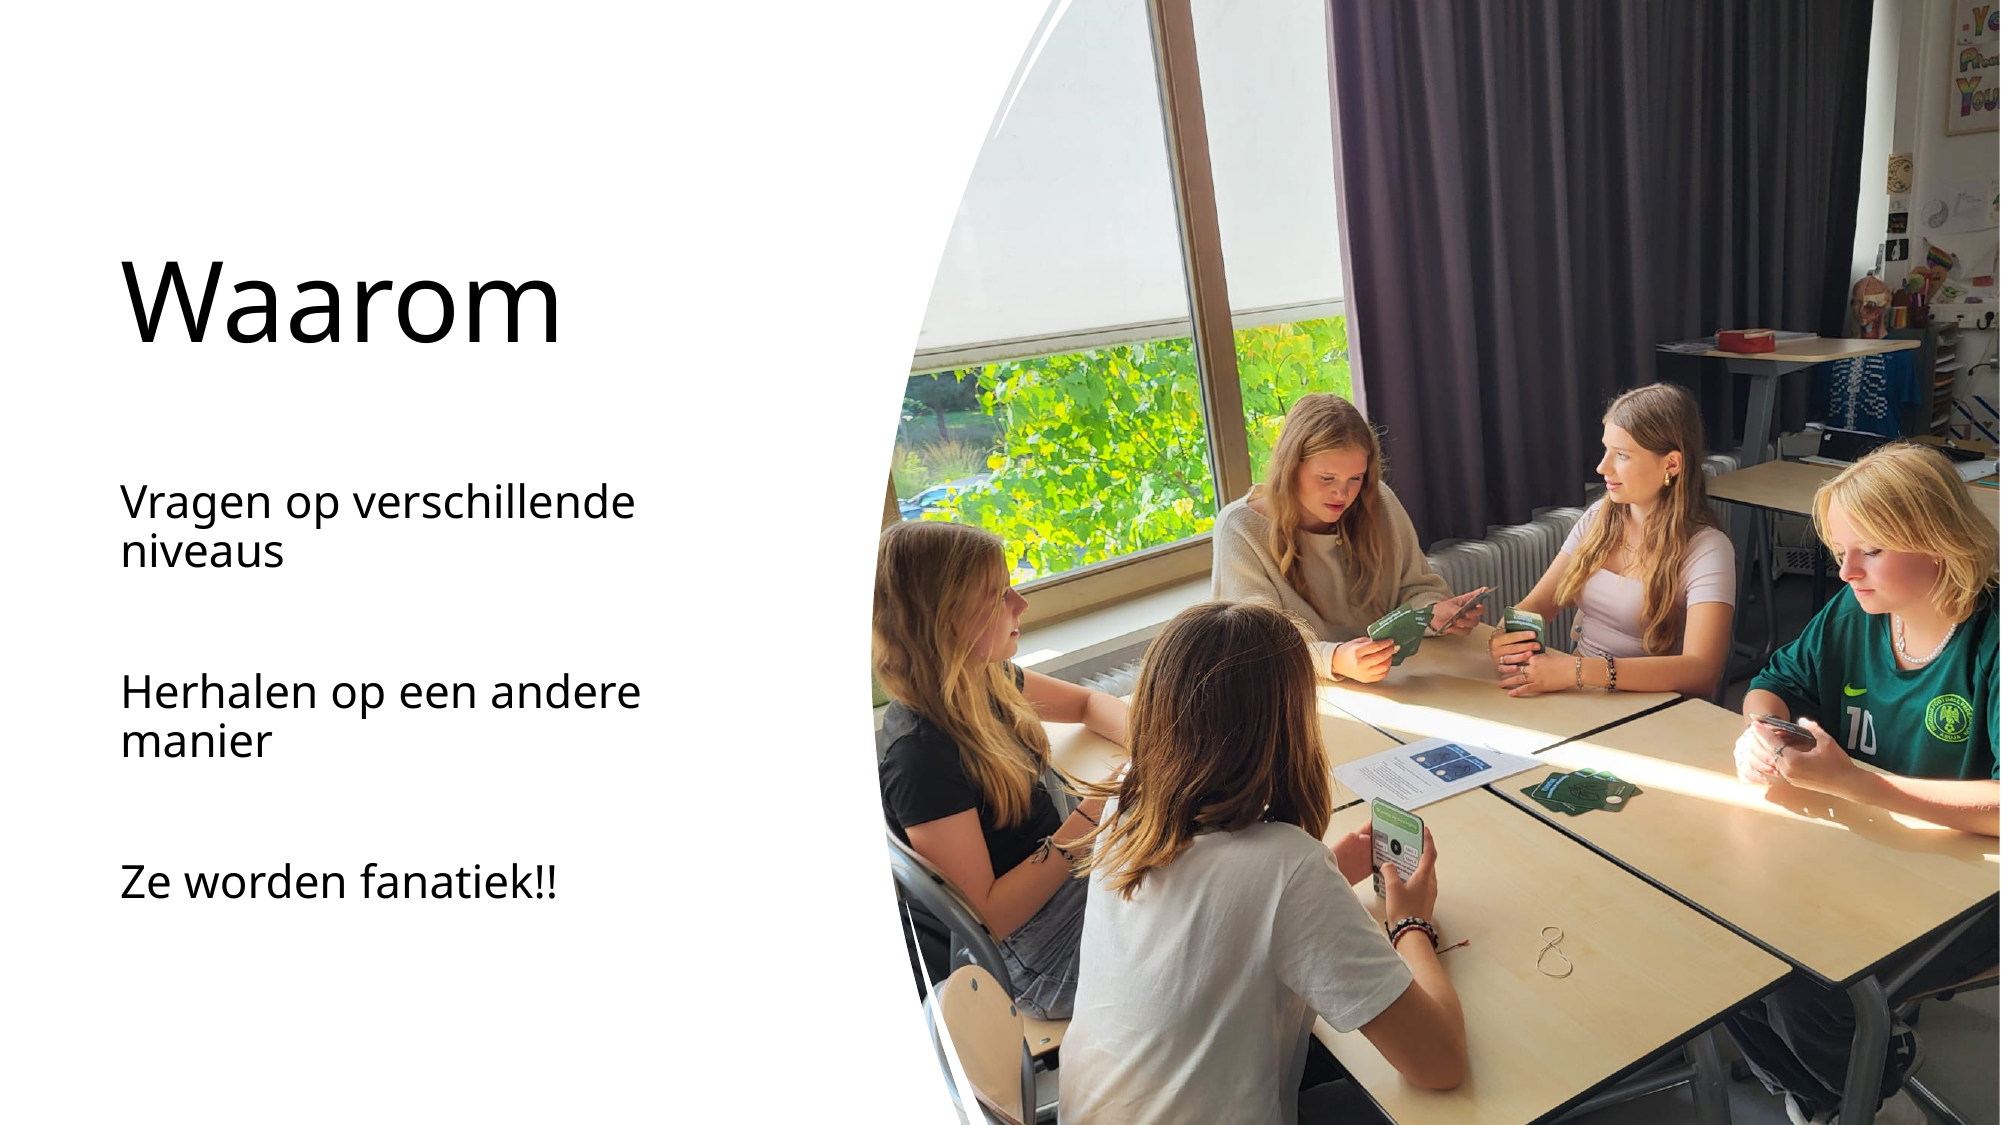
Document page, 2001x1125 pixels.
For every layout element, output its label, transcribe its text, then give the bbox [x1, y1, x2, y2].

title Waarom [105, 53, 822, 375]
picture [870, 0, 2000, 1125]
list Vragen op verschillende niveaus Herhalen op een andere manier Ze worden fanatiek!! [105, 471, 802, 1016]
